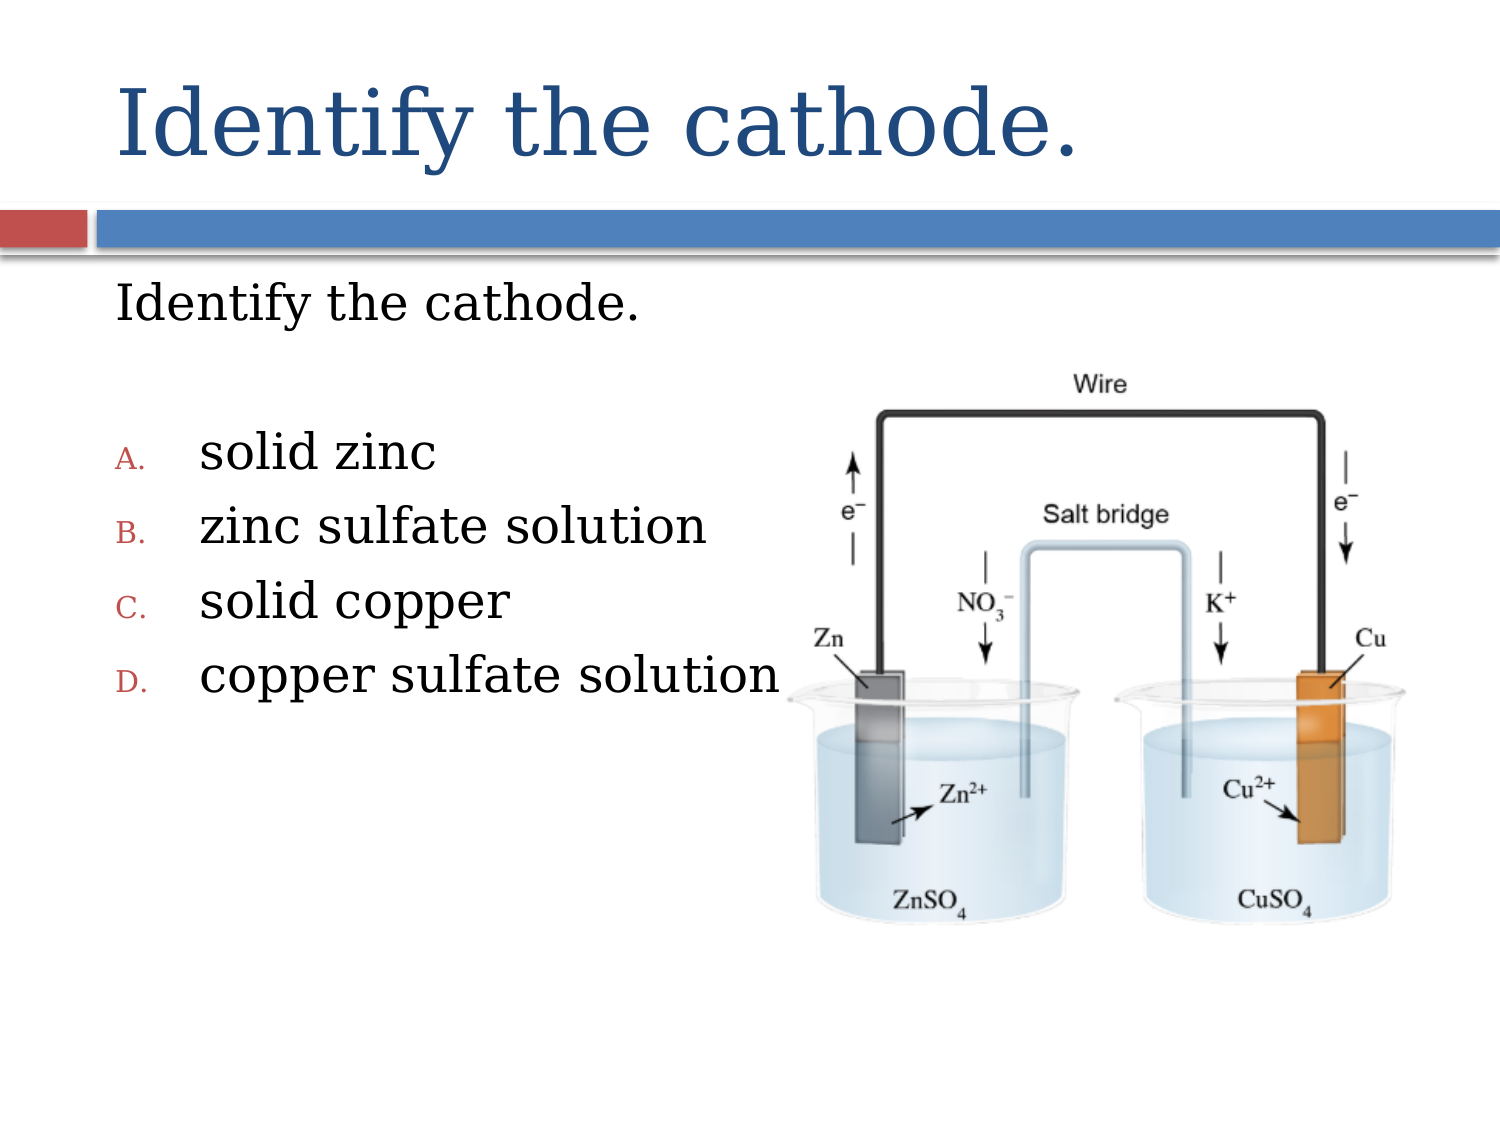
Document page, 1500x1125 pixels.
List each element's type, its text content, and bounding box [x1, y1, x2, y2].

picture [749, 328, 1474, 961]
title Identify the cathode. [100, 37, 1438, 200]
list Identify the cathode. solid zinc zinc sulfate solution solid copper copper sulfate solution [100, 262, 923, 1000]
